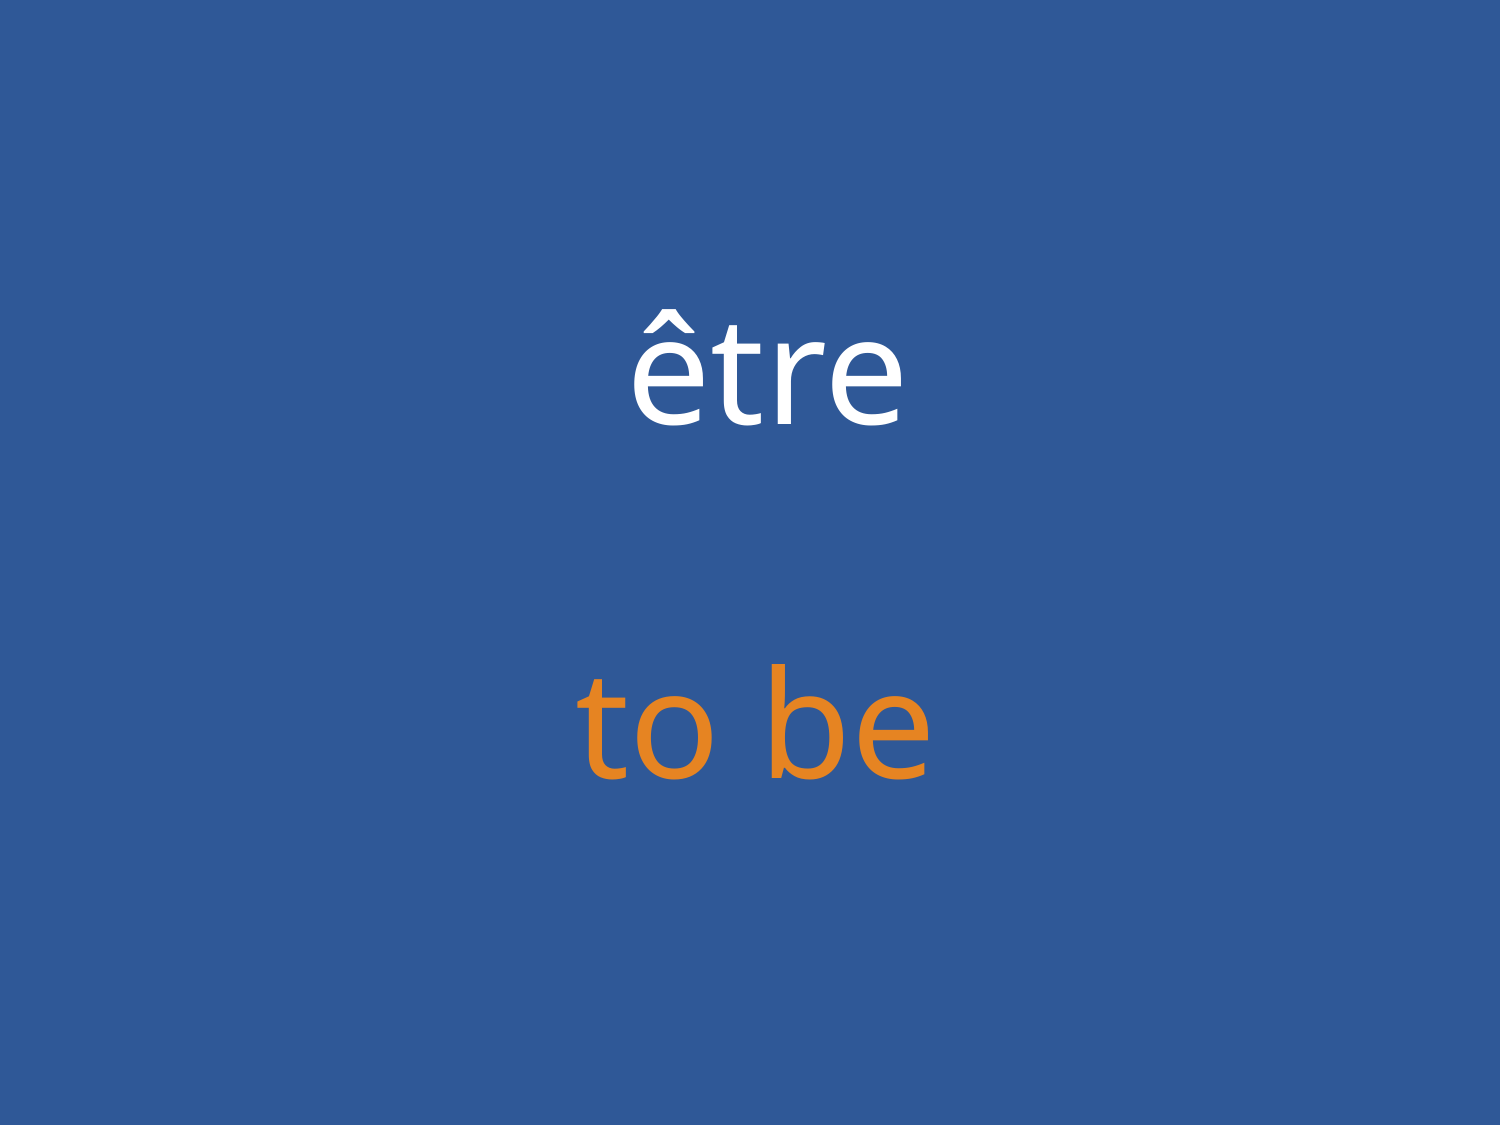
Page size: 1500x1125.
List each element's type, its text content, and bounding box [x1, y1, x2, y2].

text_box to be [301, 621, 1211, 817]
text_box être [301, 267, 1235, 462]
